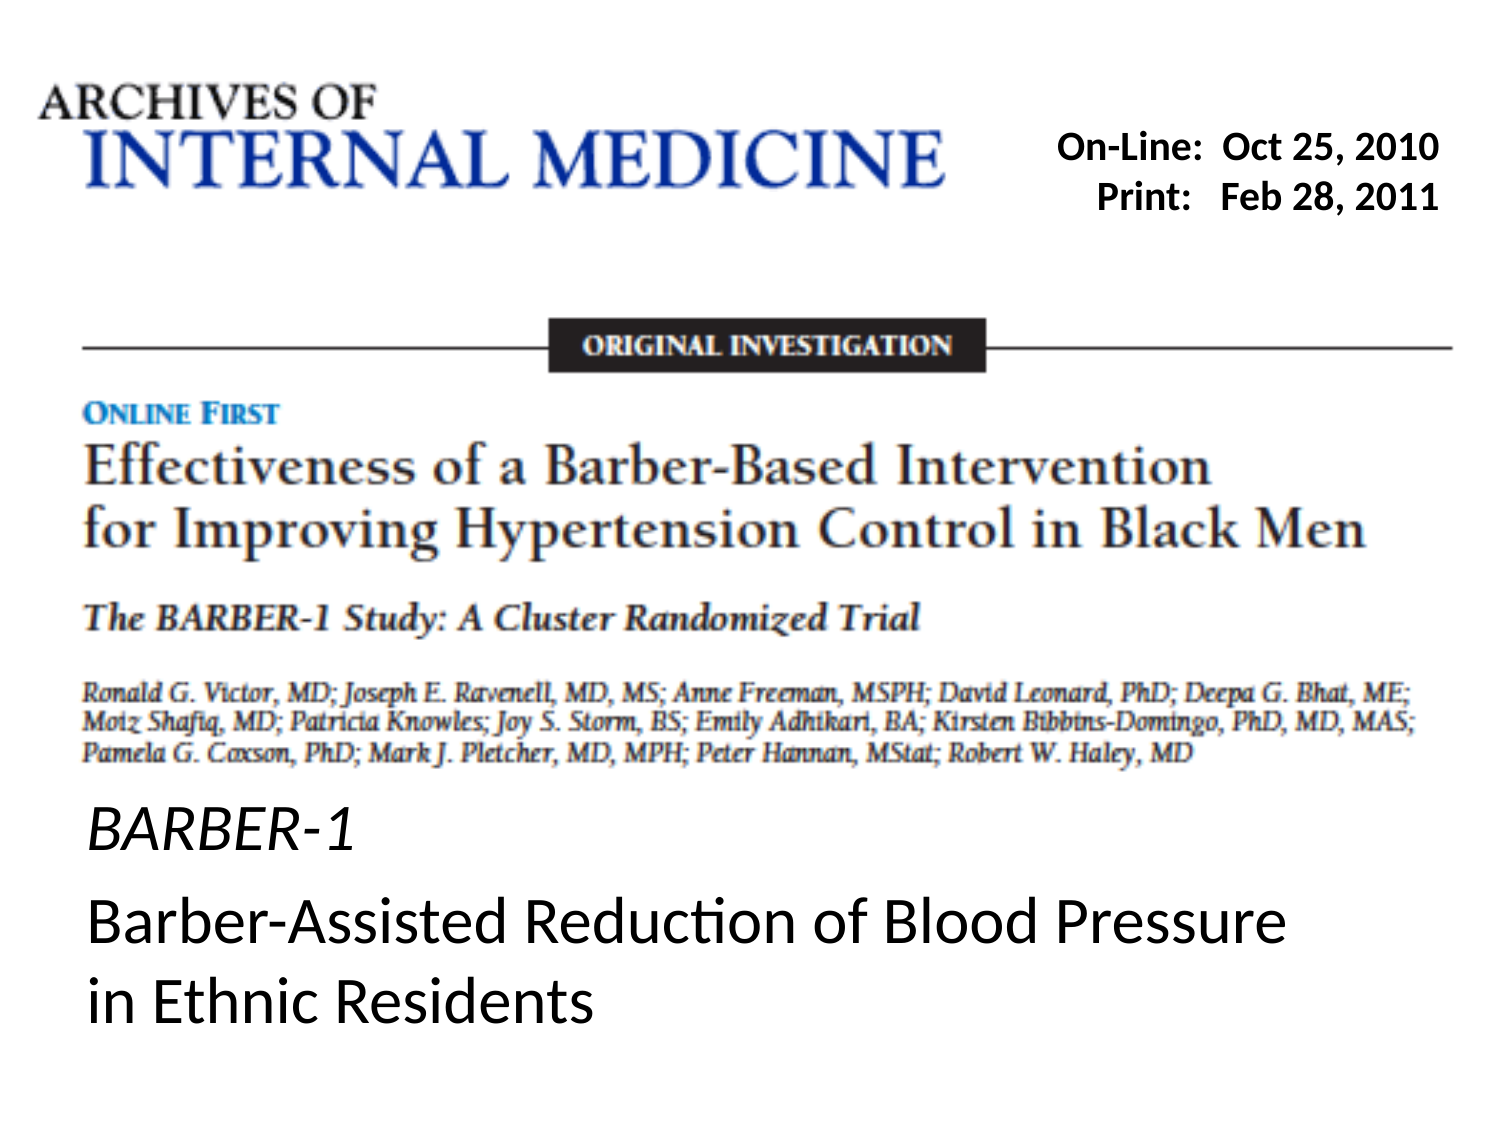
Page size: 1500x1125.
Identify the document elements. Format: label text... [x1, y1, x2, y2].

list BARBER-1 Barber-Assisted Reduction of Blood Pressure in Ethnic Residents [71, 796, 1347, 1077]
title On-Line: Oct 25, 2010 Print: Feb 28, 2011 [946, 99, 1456, 288]
picture [36, 79, 954, 193]
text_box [45, 298, 1463, 789]
